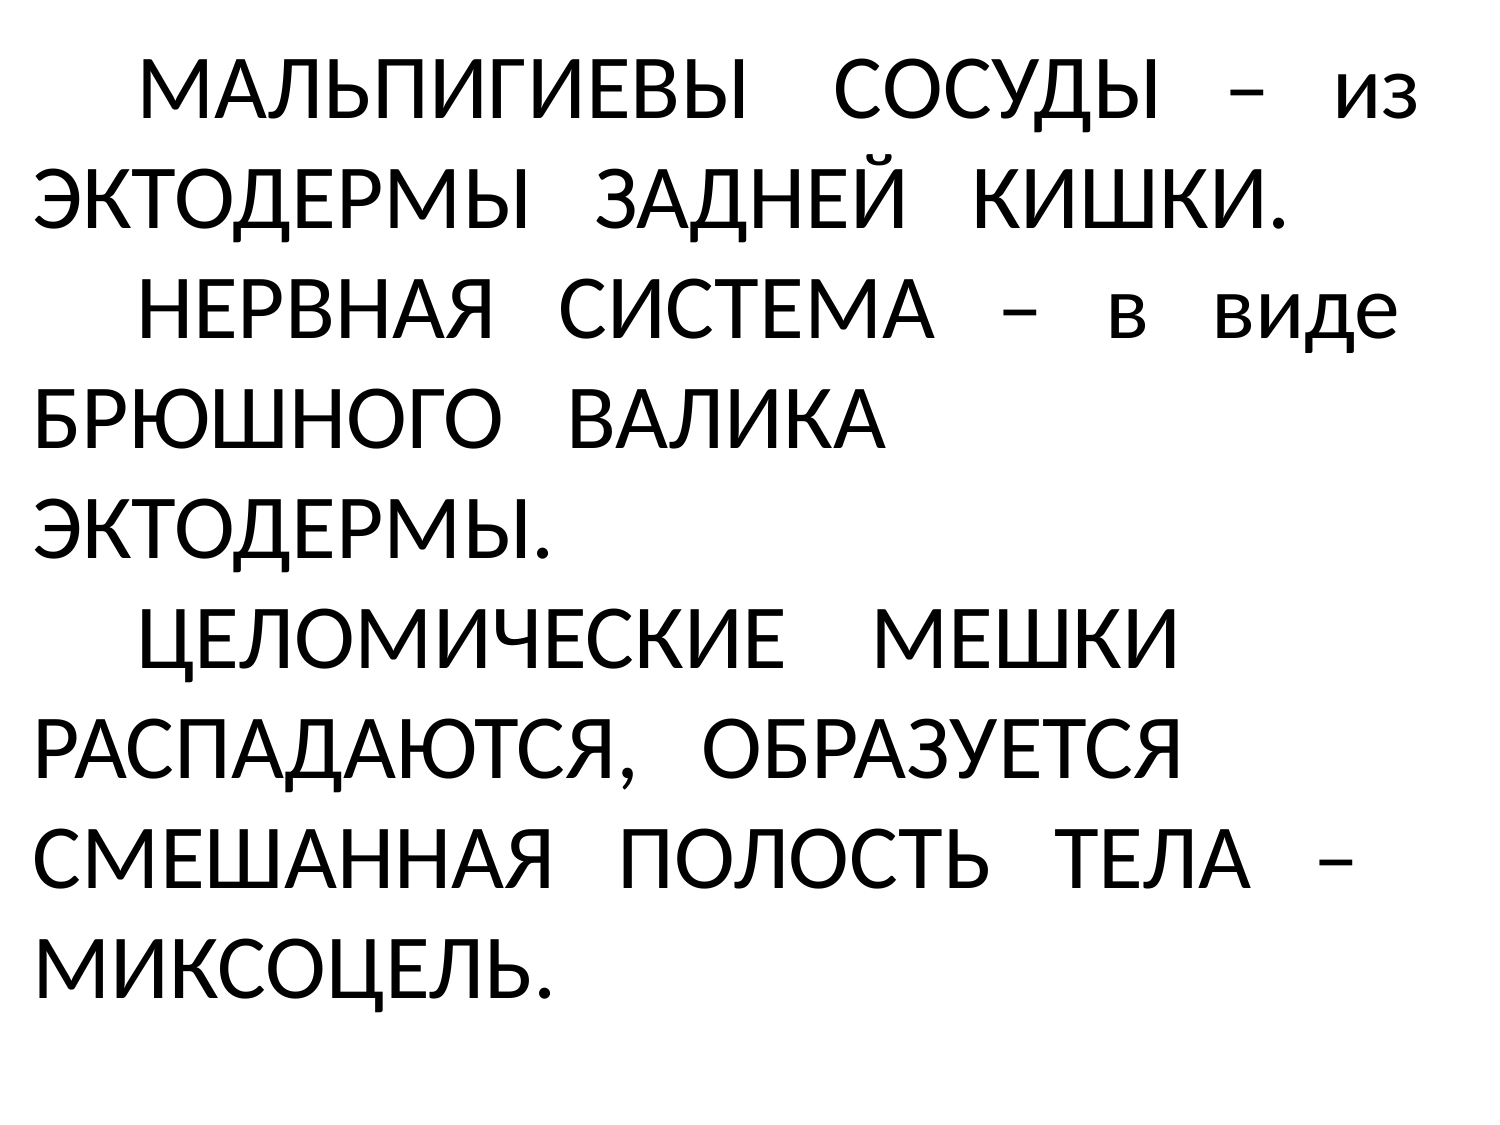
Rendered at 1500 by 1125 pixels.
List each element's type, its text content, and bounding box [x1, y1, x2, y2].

title МАЛЬПИГИЕВЫ СОСУДЫ – из ЭКТОДЕРМЫ ЗАДНЕЙ КИШКИ. НЕРВНАЯ СИСТЕМА – в виде БРЮШНОГО ВАЛИКА ЭКТОДЕРМЫ. ЦЕЛОМИЧЕСКИЕ МЕШКИ РАСПА­ДАЮТСЯ, ОБРАЗУЕТСЯ СМЕШАННАЯ ПОЛОСТЬ ТЕЛА – МИКСОЦЕЛЬ. [17, 19, 1471, 1102]
